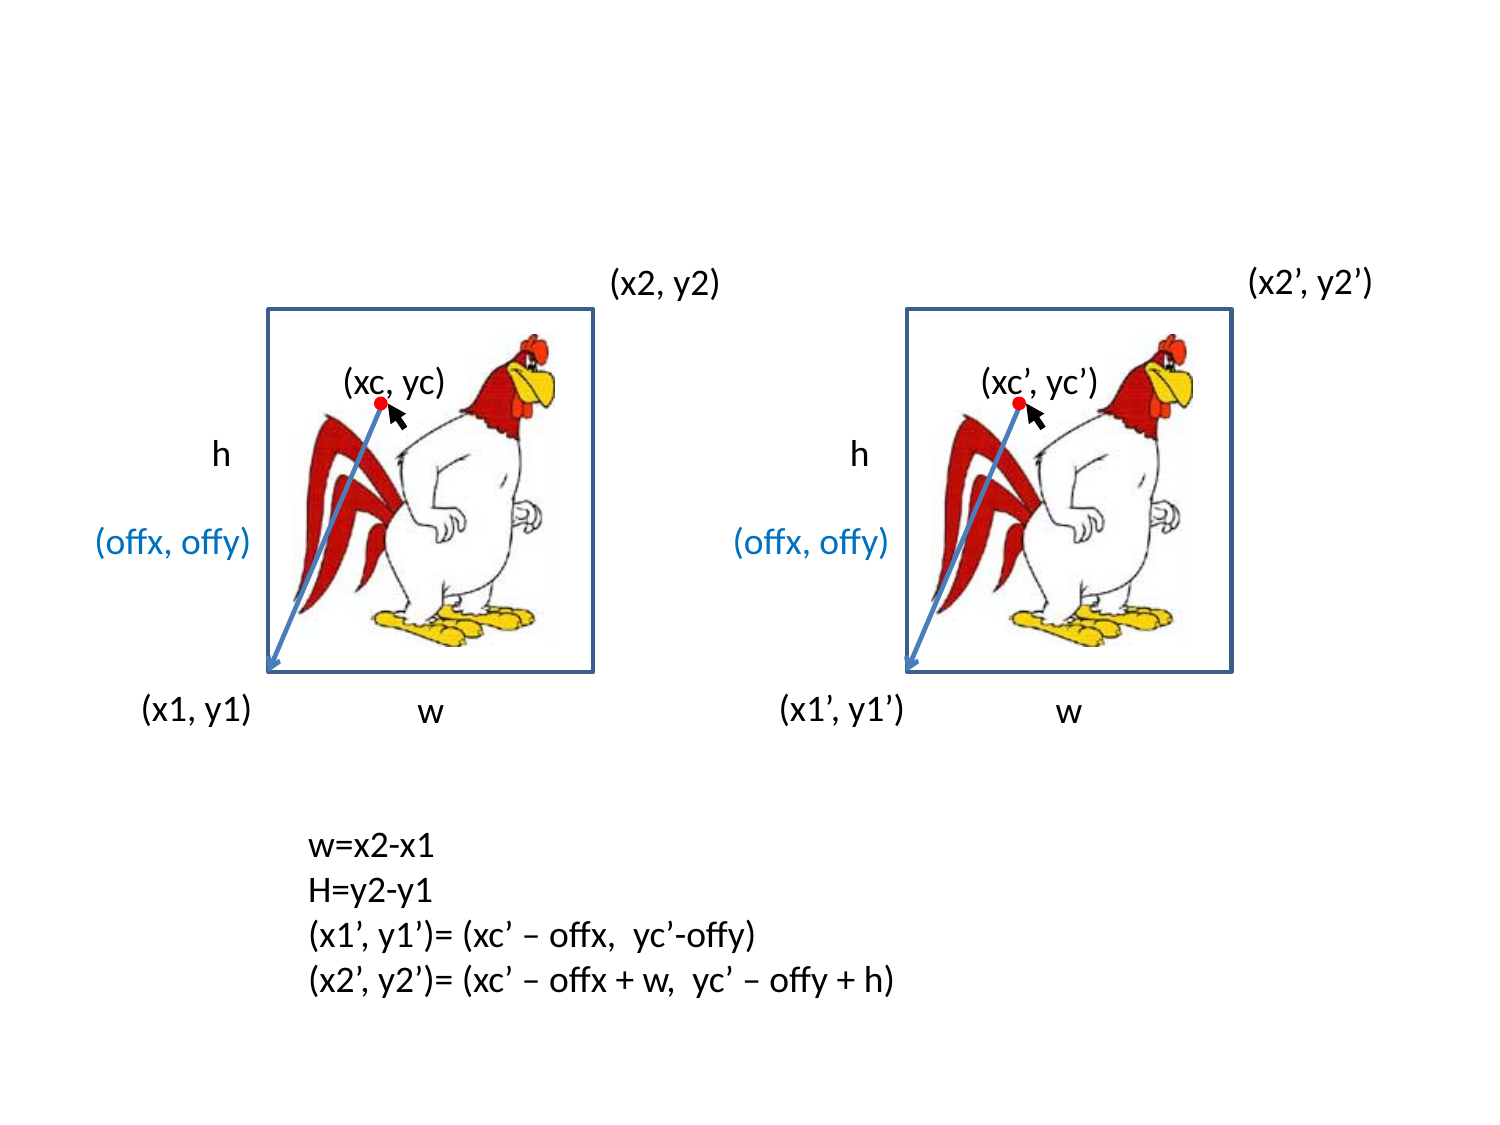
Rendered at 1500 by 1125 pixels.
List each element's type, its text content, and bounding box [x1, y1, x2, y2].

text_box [715, 249, 1390, 740]
text_box w=x2-x1 H=y2-y1 (x1’, y1’)= (xc’ – offx, yc’-offy) (x2’, y2’)= (xc’ – offx + w, yc’ – offy + h) [293, 812, 1089, 1008]
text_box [77, 250, 713, 740]
